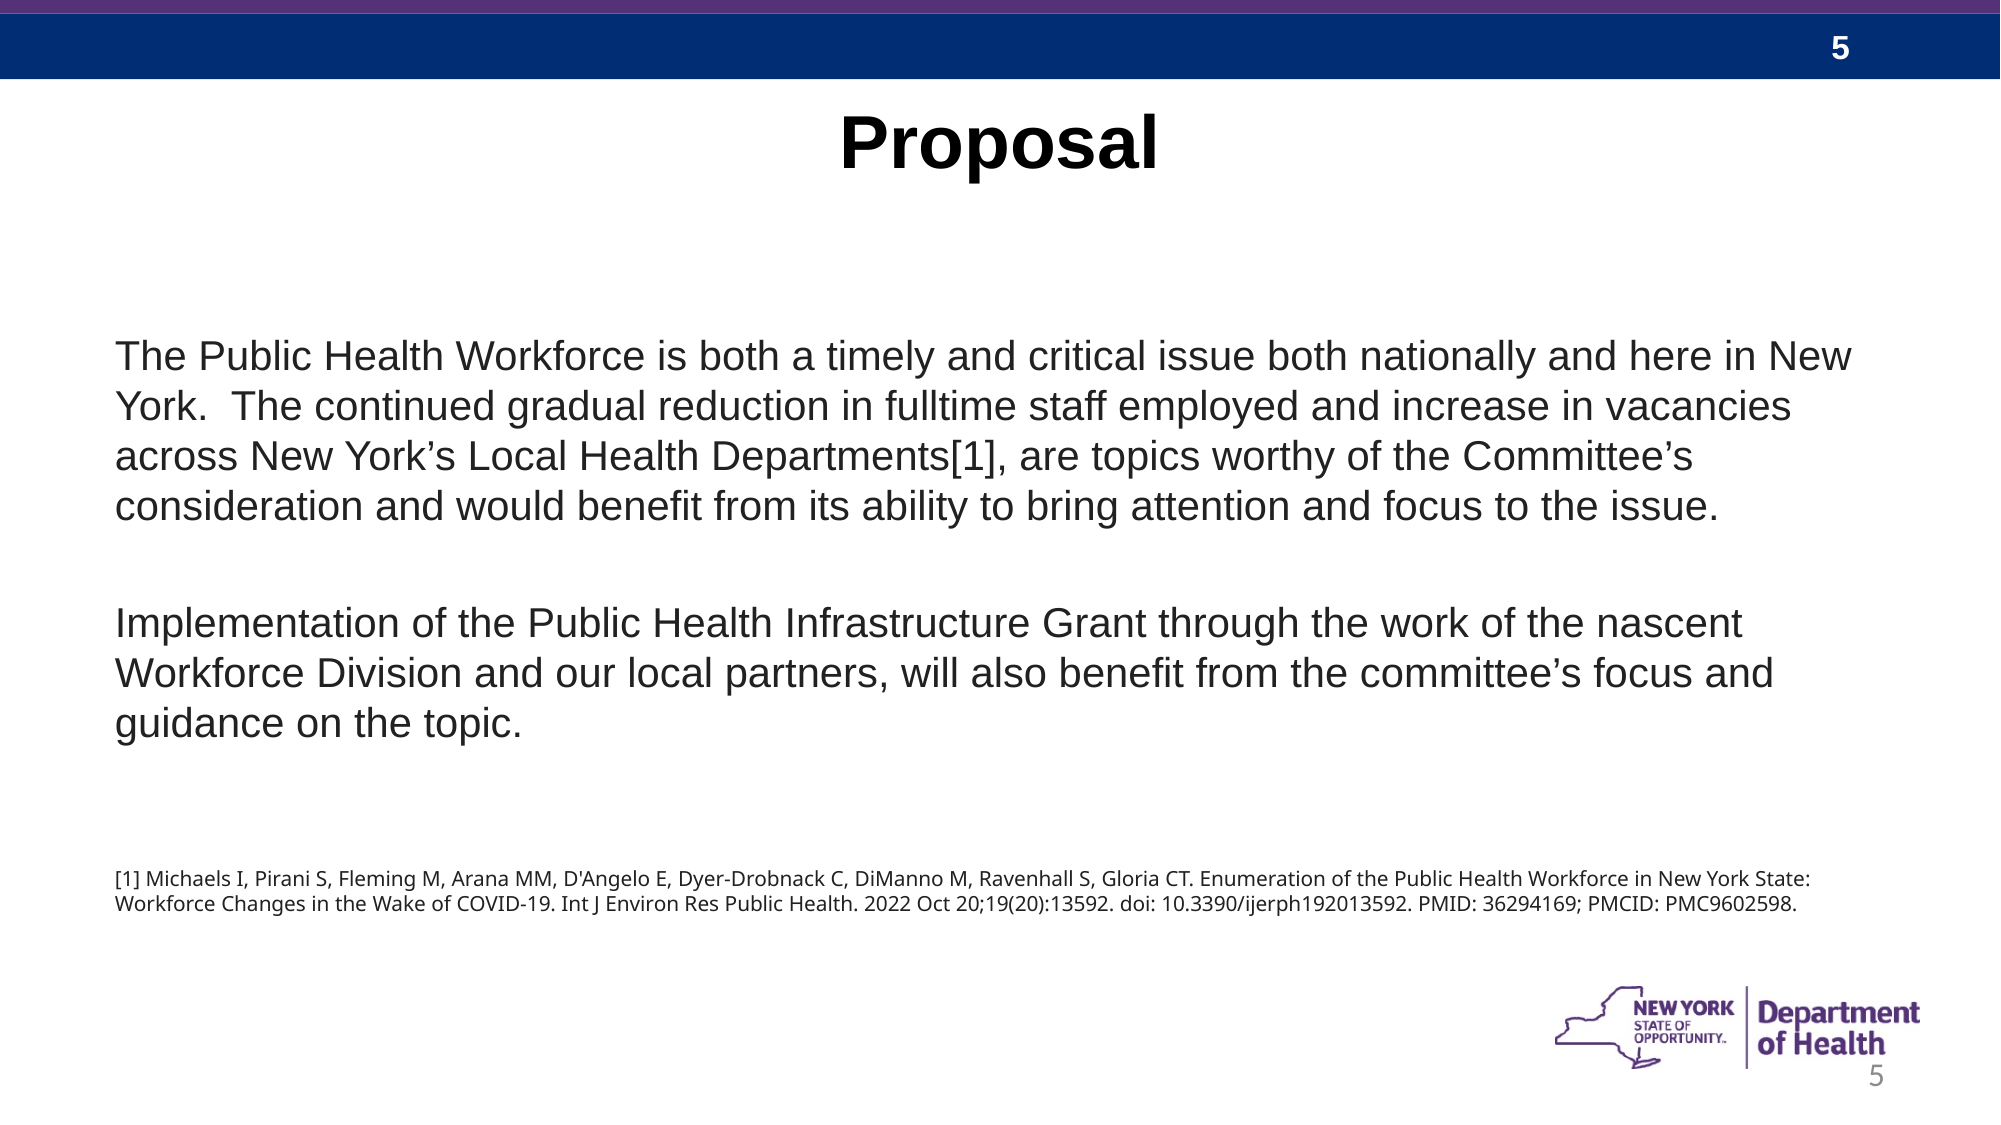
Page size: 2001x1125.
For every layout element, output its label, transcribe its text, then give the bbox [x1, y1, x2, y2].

list The Public Health Workforce is both a timely and critical issue both nationally and here in New York. The continued gradual reduction in fulltime staff employed and increase in vacancies across New York’s Local Health Departments[1], are topics worthy of the Committee’s consideration and would benefit from its ability to bring attention and focus to the issue. Implementation of the Public Health Infrastructure Grant through the work of the nascent Workforce Division and our local partners, will also benefit from the committee’s focus and guidance on the topic. [1] Michaels I, Pirani S, Fleming M, Arana MM, D'Angelo E, Dyer-Drobnack C, DiManno M, Ravenhall S, Gloria CT. Enumeration of the Public Health Workforce in New York State: Workforce Changes in the Wake of COVID-19. Int J Environ Res Public Health. 2022 Oct 20;19(20):13592. doi: 10.3390/ijerph192013592. PMID: 36294169; PMCID: PMC9602598. [99, 262, 1900, 984]
slide_number 5 [1433, 1042, 1900, 1103]
picture [1555, 986, 1920, 1069]
title Proposal [99, 45, 1900, 233]
